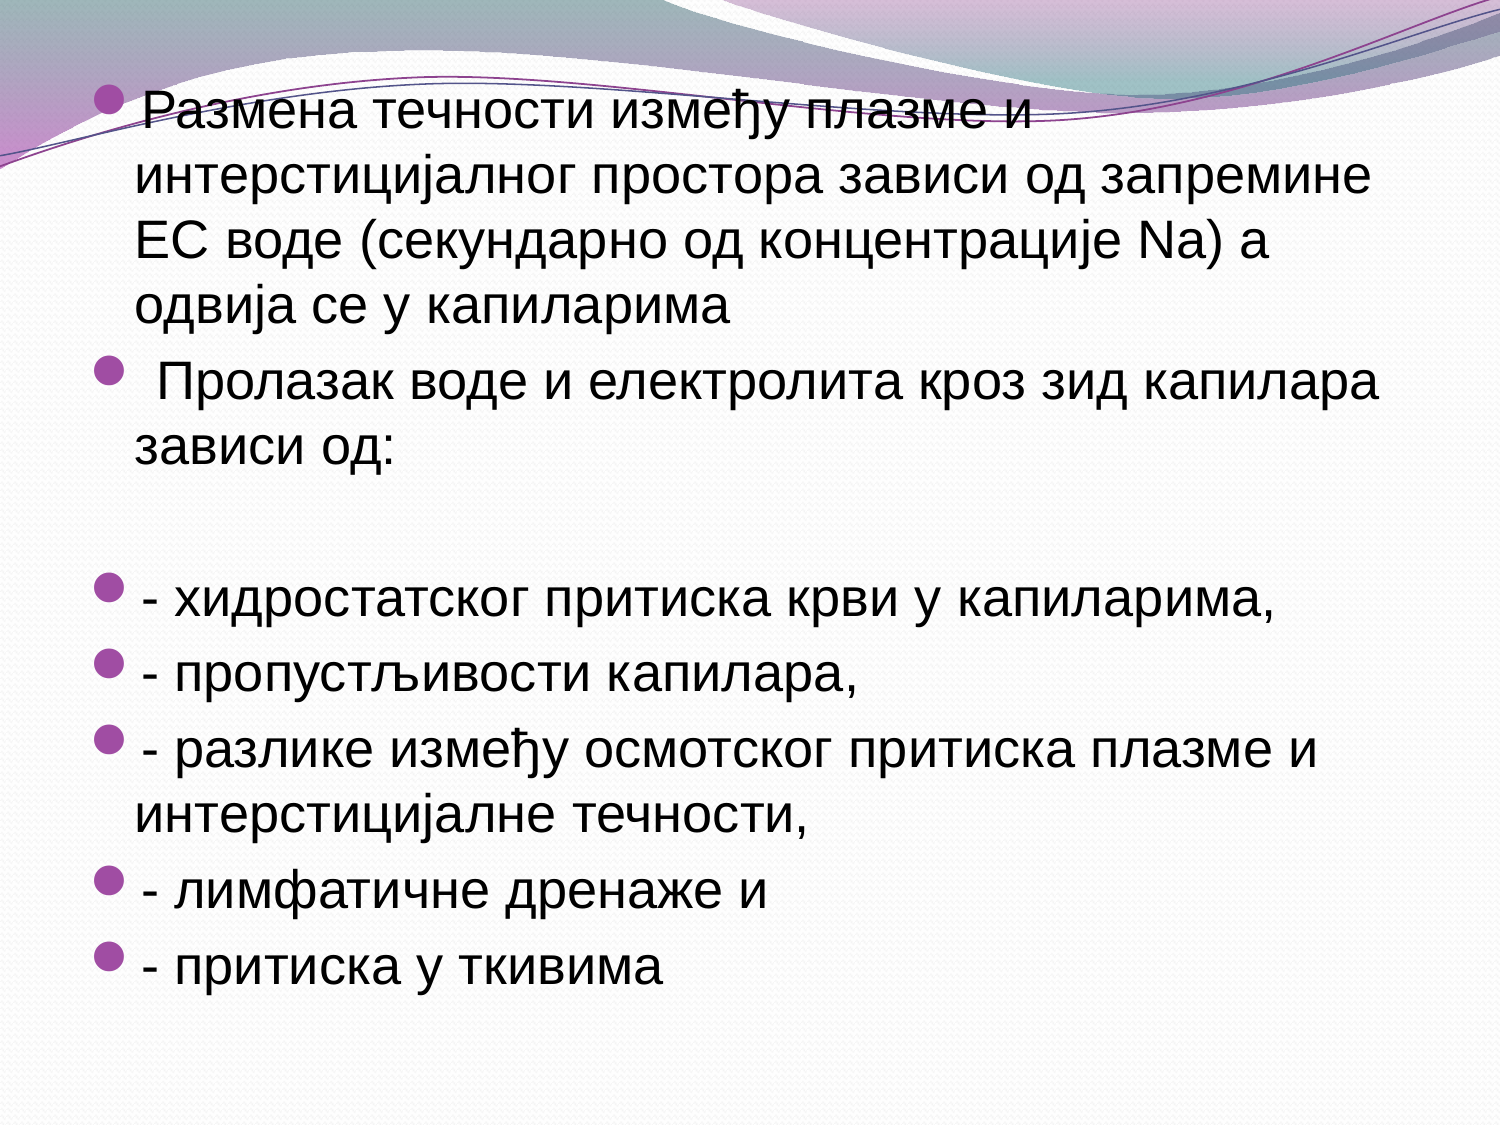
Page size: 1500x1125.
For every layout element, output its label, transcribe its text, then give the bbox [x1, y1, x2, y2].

list Размена течности између плазме и интерстицијалног простора зависи од запремине EC воде (секундарно од концентрације Na) а одвија се у капиларима Пролазак воде и електролита кроз зид капилара зависи од: - хидростатског притиска крви у капиларима, - пропустљивости капилара, - разлике између осмотског притиска плазме и интерстицијалне течности, - лимфатичне дренаже и - притиска у ткивима [75, 66, 1425, 1038]
